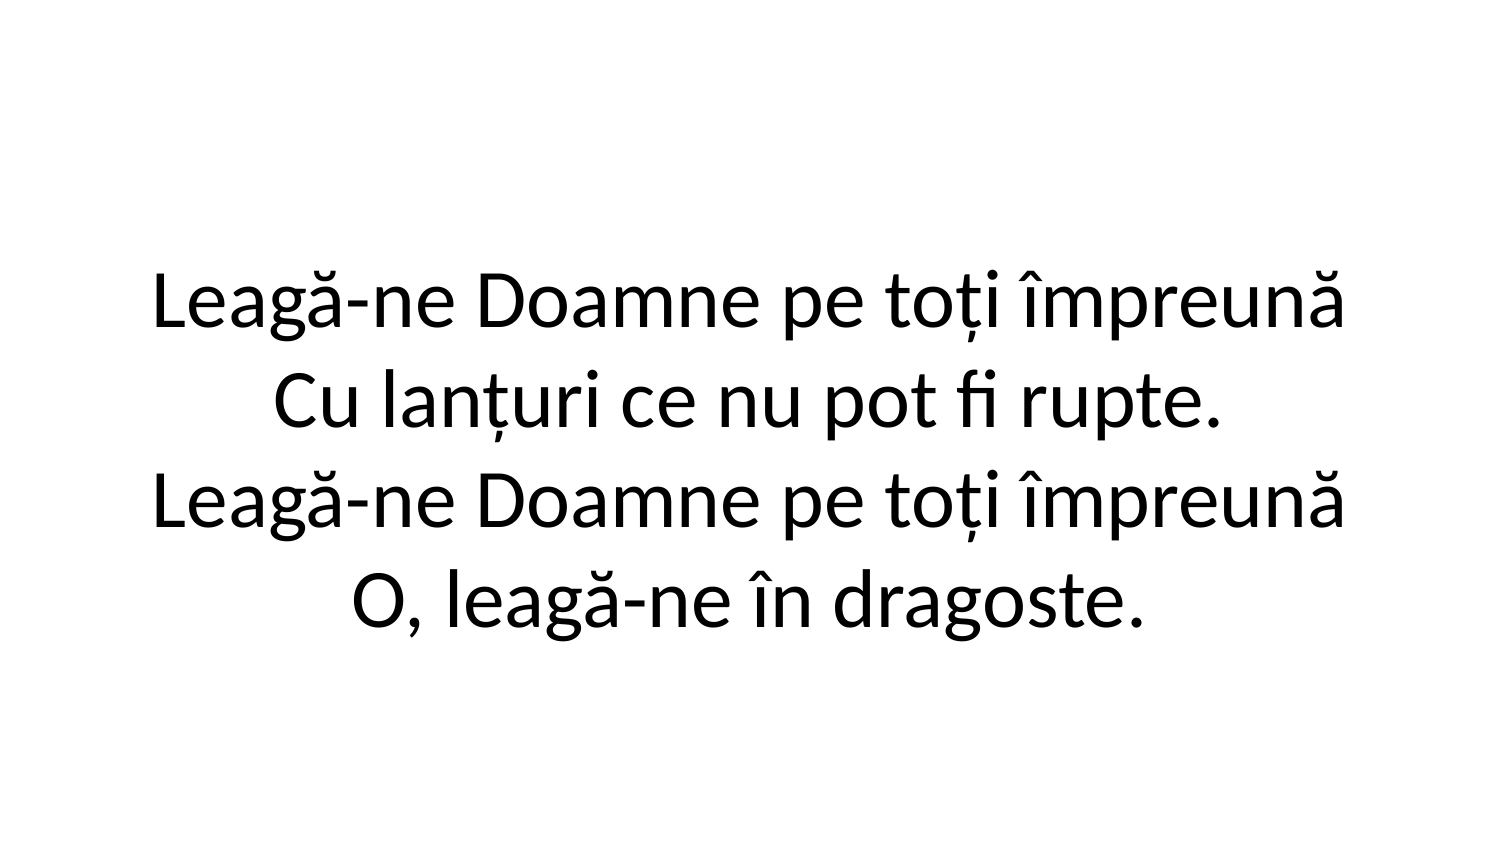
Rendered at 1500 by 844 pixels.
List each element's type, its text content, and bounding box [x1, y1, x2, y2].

text_box Leagă-ne Doamne pe toți împreună Cu lanțuri ce nu pot fi rupte. Leagă-ne Doamne pe toți împreună O, leagă-ne în dragoste. [137, 192, 1363, 652]
